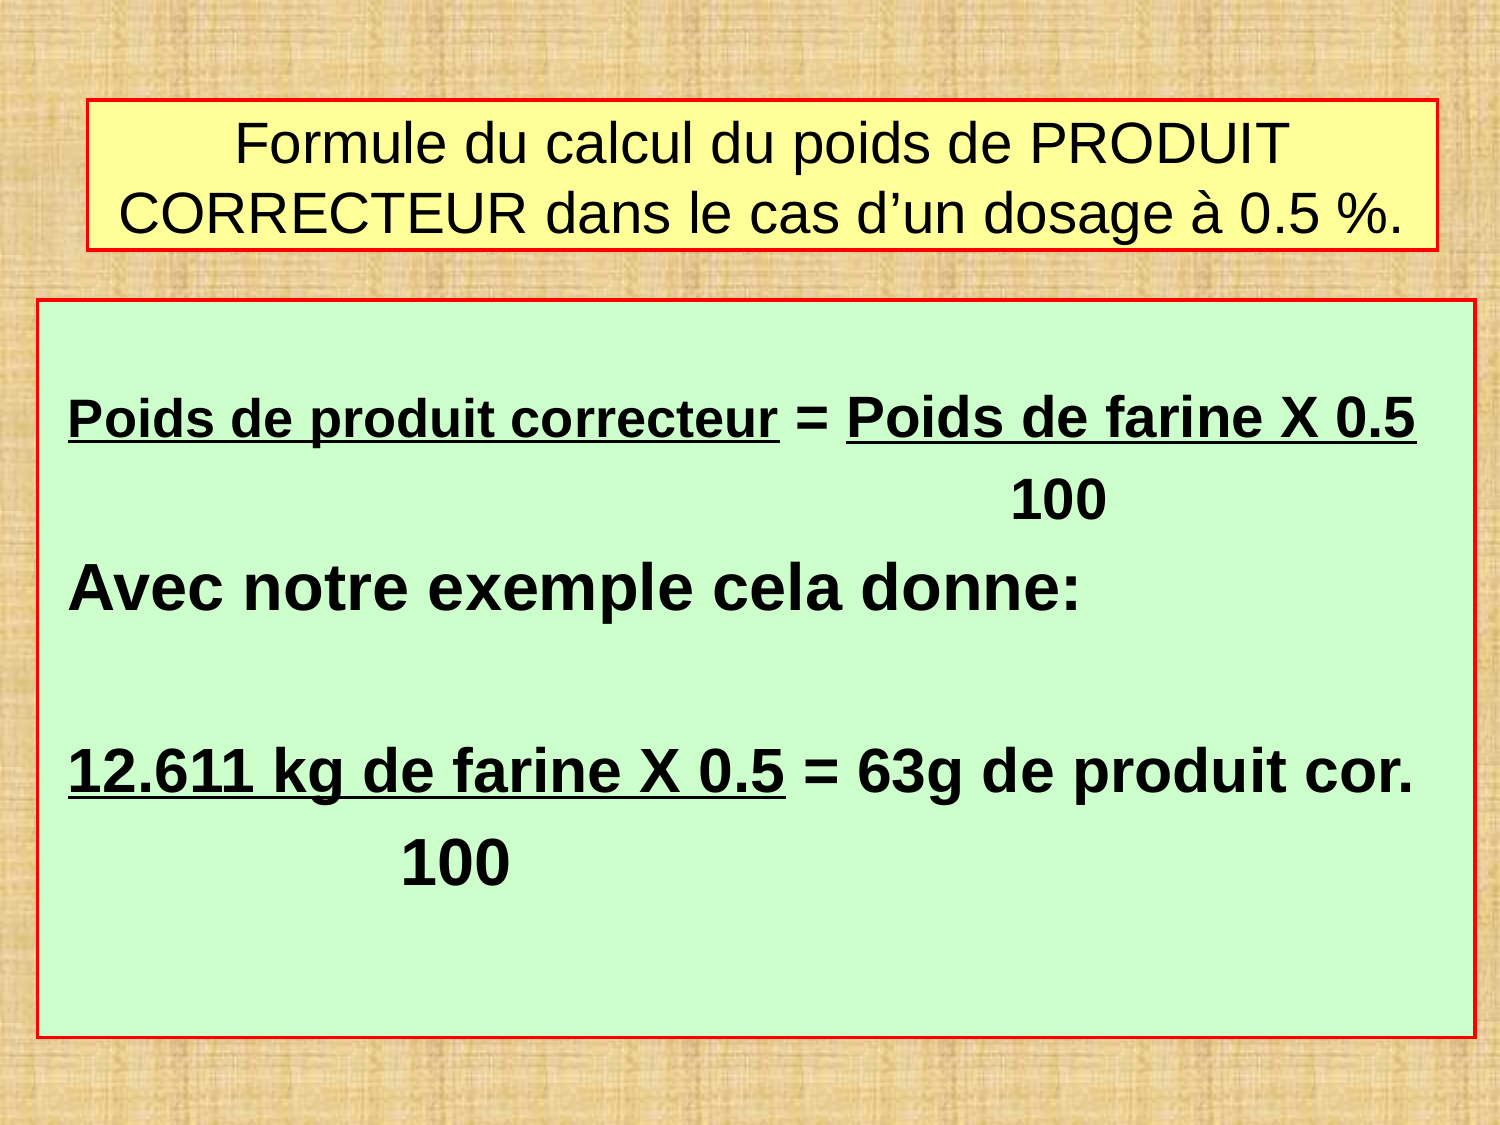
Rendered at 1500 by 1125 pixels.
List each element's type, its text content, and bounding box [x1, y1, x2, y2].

list Poids de produit correcteur = Poids de farine X 0.5 100 Avec notre exemple cela donne: 12.611 kg de farine X 0.5 = 63g de produit cor. 100 [37, 299, 1475, 1038]
title Formule du calcul du poids de PRODUIT CORRECTEUR dans le cas d’un dosage à 0.5 %. [87, 99, 1438, 250]
picture [0, 0, 1500, 1125]
